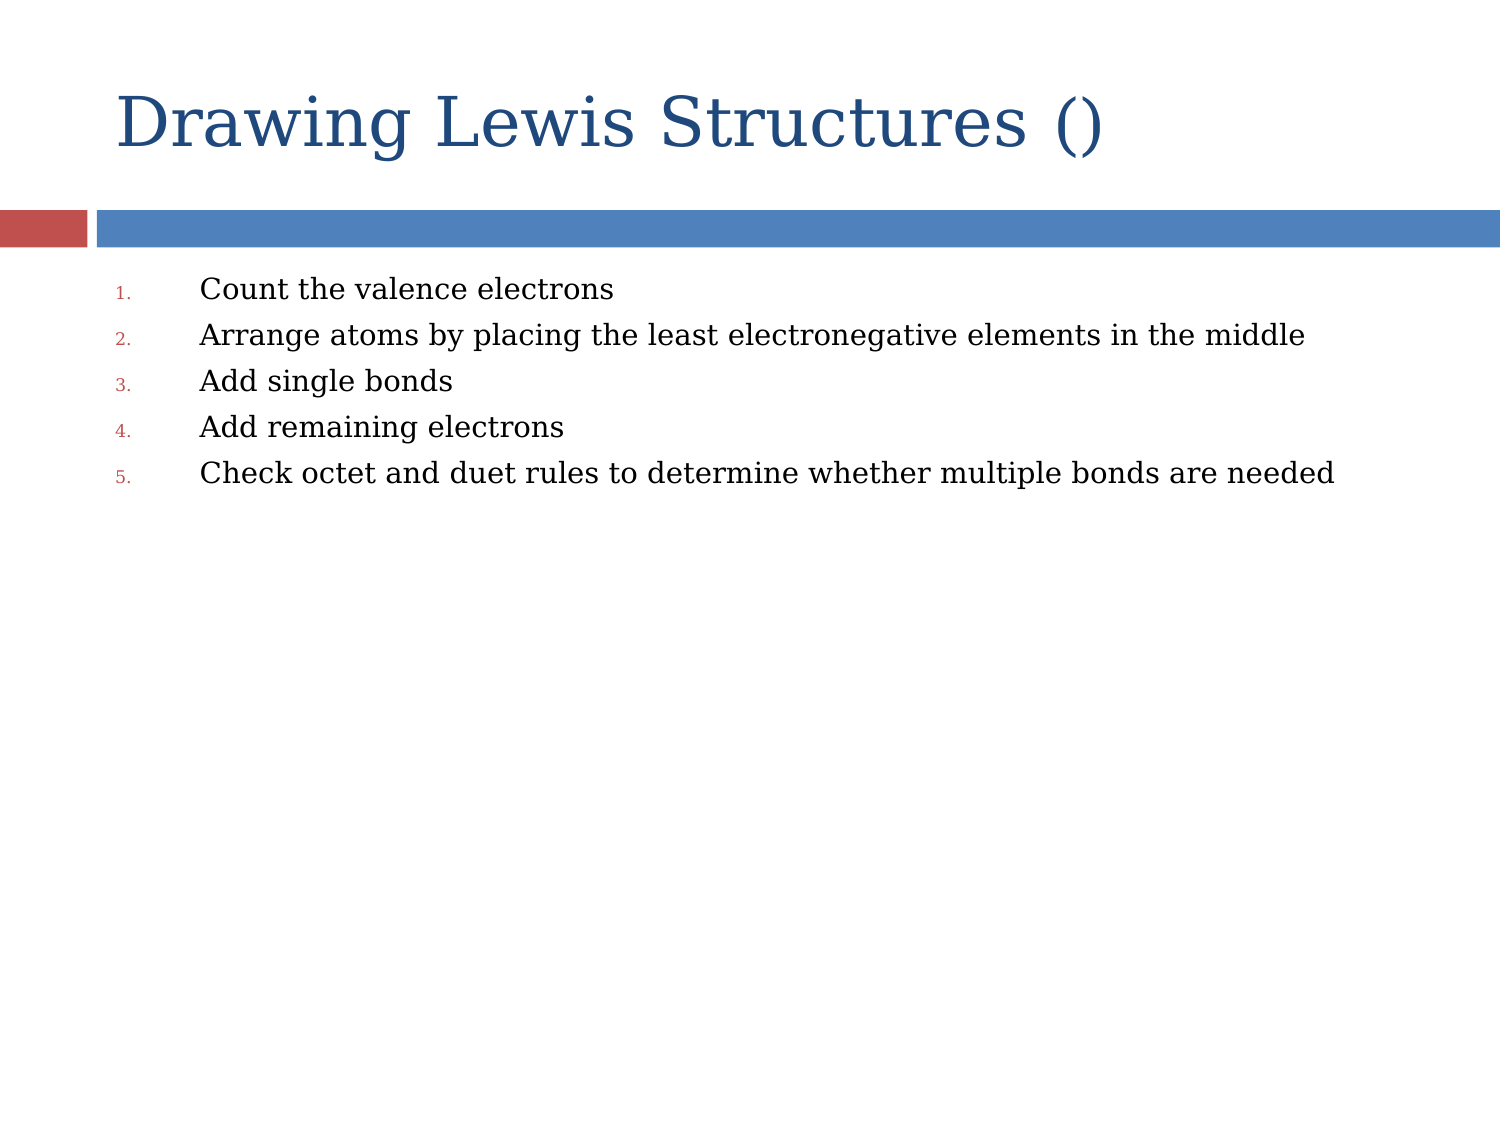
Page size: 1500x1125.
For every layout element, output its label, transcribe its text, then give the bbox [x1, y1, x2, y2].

list Count the valence electrons Arrange atoms by placing the least electronegative elements in the middle Add single bonds Add remaining electrons Check octet and duet rules to determine whether multiple bonds are needed [100, 262, 1438, 1000]
